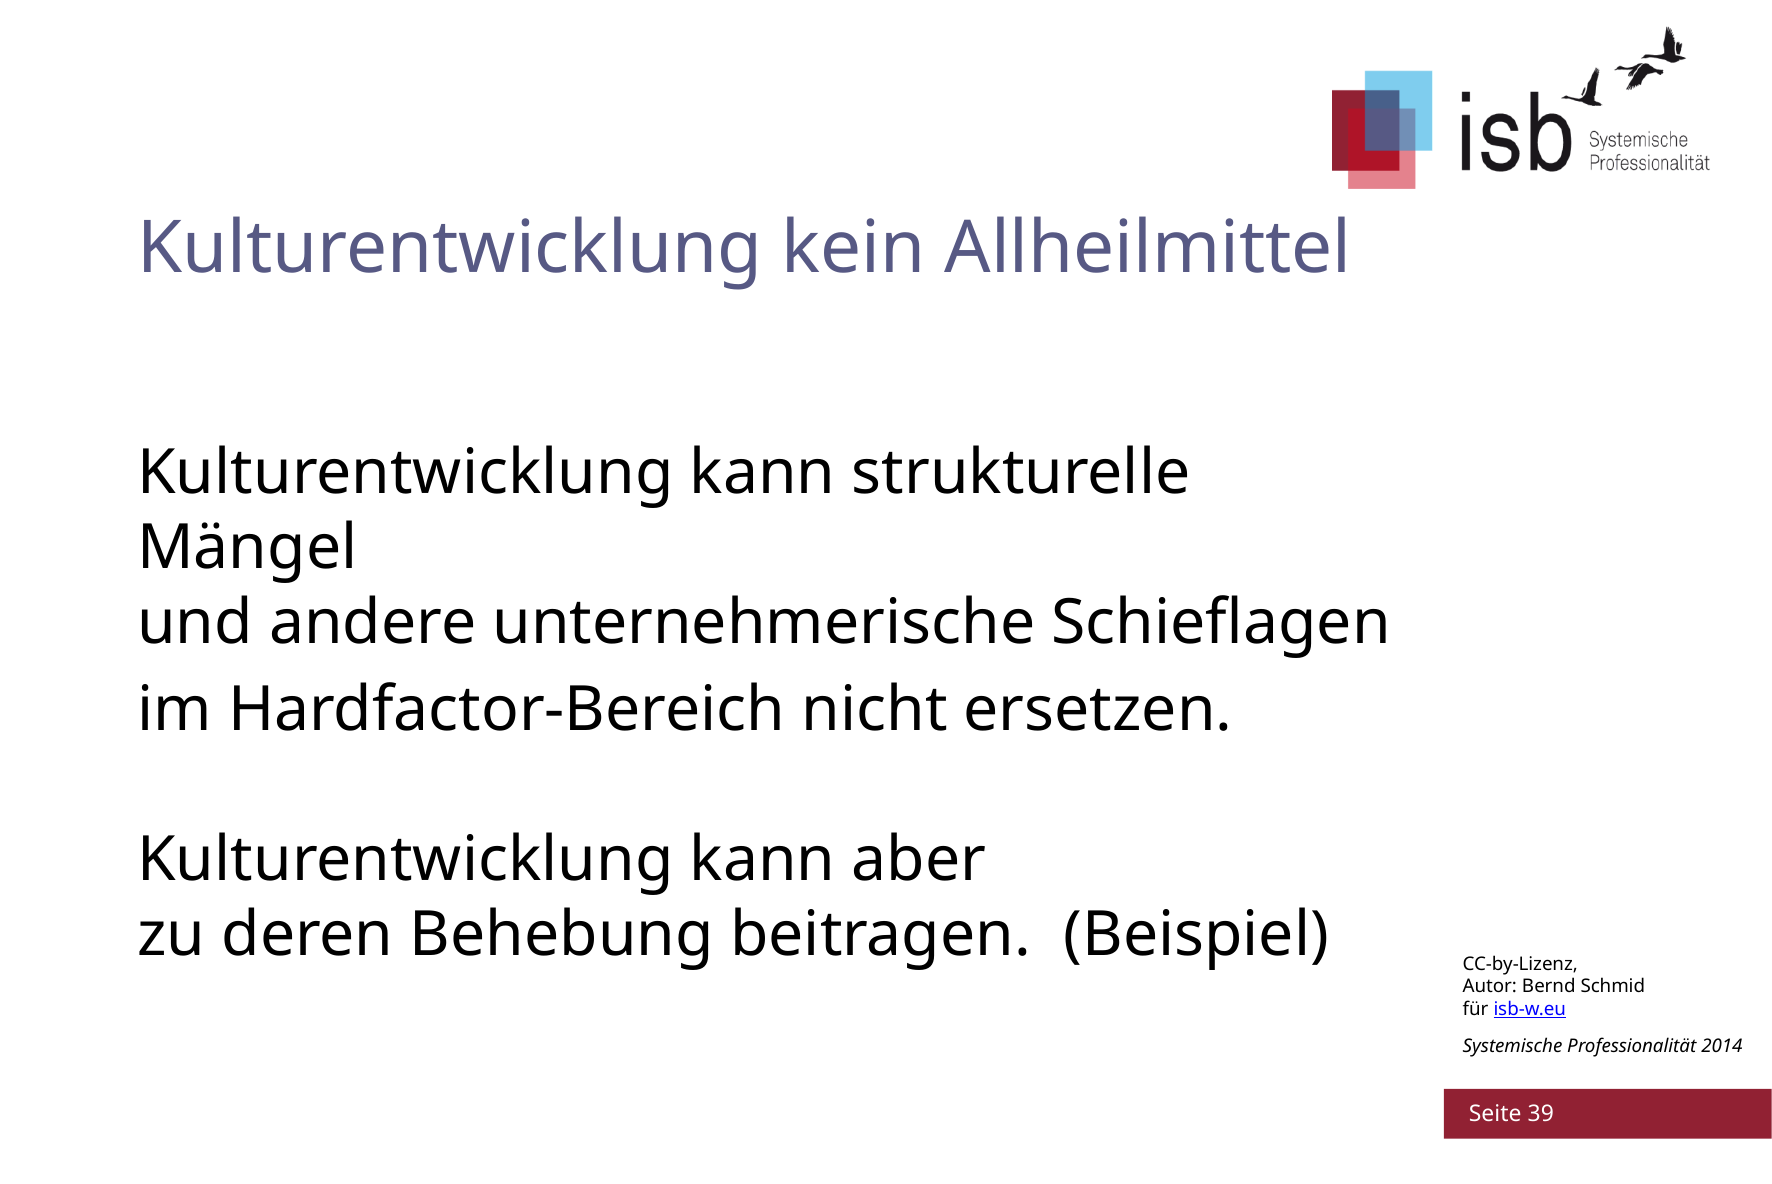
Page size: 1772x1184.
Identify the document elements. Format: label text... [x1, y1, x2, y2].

list Kulturentwicklung kann strukturelle Mängel und andere unternehmerische Schieflagen im Hardfactor-Bereich nicht ersetzen. Kulturentwicklung kann aber zu deren Behebung beitragen. (Beispiel) [118, 260, 1444, 1139]
text_box [62, 144, 1333, 360]
title Kulturentwicklung kein Allheilmittel [118, 94, 1444, 260]
slide_number Seite 39 [1444, 1088, 1772, 1139]
picture [1332, 20, 1725, 194]
